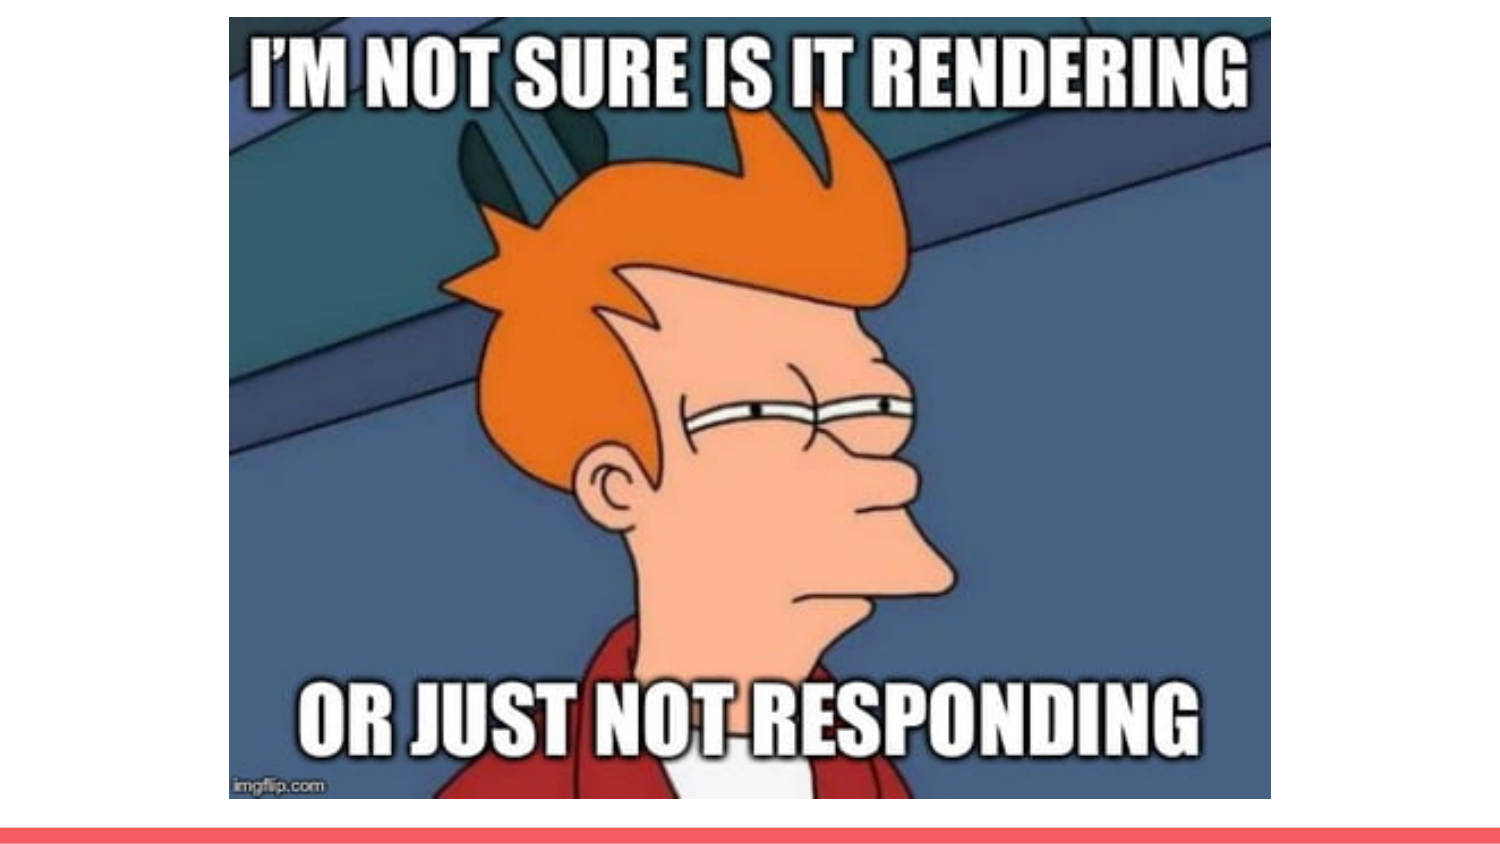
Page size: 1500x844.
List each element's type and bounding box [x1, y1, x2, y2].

picture [228, 17, 1272, 800]
